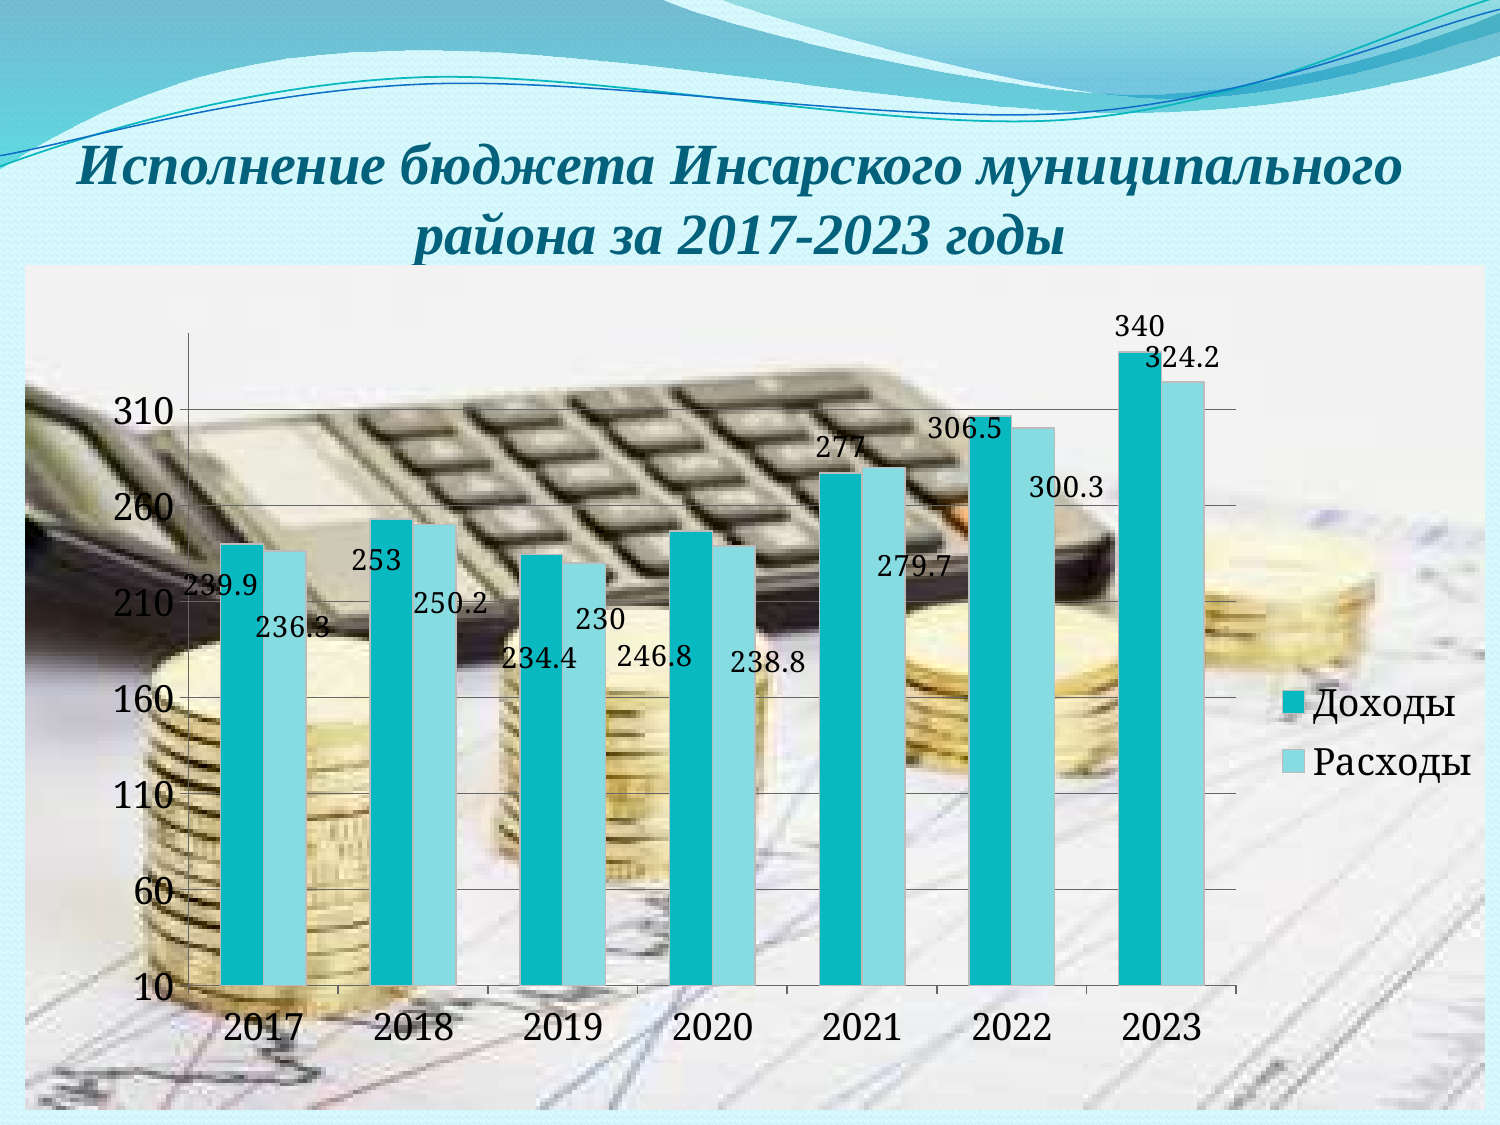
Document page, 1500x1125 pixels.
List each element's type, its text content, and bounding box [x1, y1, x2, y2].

title Исполнение бюджета Инсарского муниципального района за 2017-2023 годы [25, 101, 1456, 265]
chart [88, 302, 1498, 1125]
picture [25, 265, 1485, 1110]
